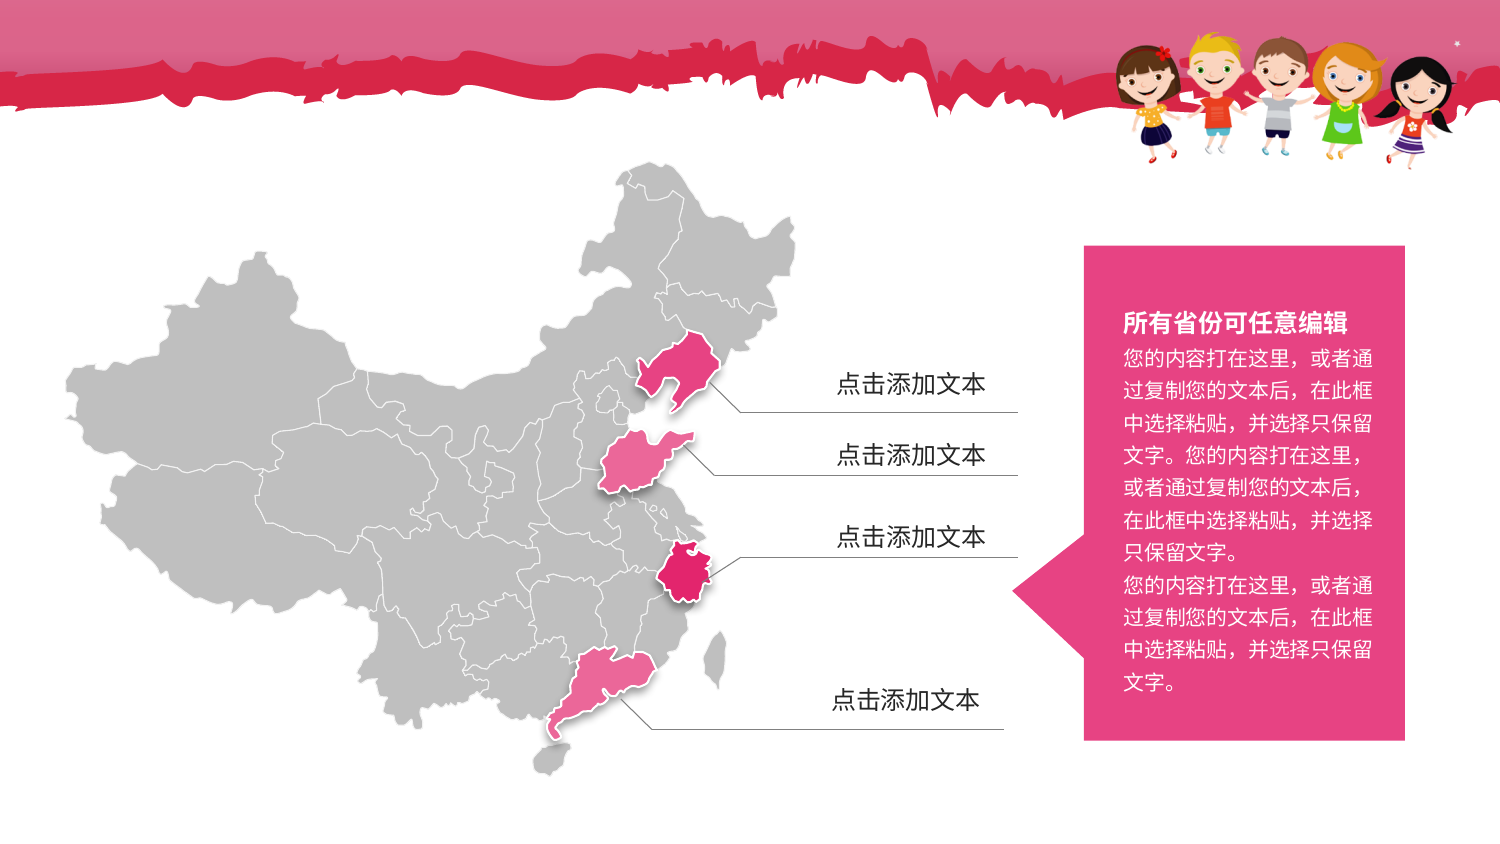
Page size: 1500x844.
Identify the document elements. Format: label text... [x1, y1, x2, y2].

text_box 点击添加文本 [819, 679, 993, 721]
text_box [1010, 244, 1406, 742]
text_box 点击添加文本 [825, 515, 998, 557]
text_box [709, 382, 741, 413]
text_box 点击添加文本 [825, 433, 998, 475]
picture [0, 0, 1500, 170]
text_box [683, 445, 715, 476]
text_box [620, 698, 652, 730]
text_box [701, 557, 741, 583]
text_box 点击添加文本 [825, 362, 998, 404]
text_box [64, 161, 796, 777]
text_box 所有省份可任意编辑 您的内容打在这里，或者通过复制您的文本后，在此框中选择粘贴，并选择只保留文字。您的内容打在这里，或者通过复制您的文本后，在此框中选择粘贴，并选择只保留文字。 您的内容打在这里，或者通过复制您的文本后，在此框中选择粘贴，并选择只保留文字。 [1112, 272, 1385, 701]
